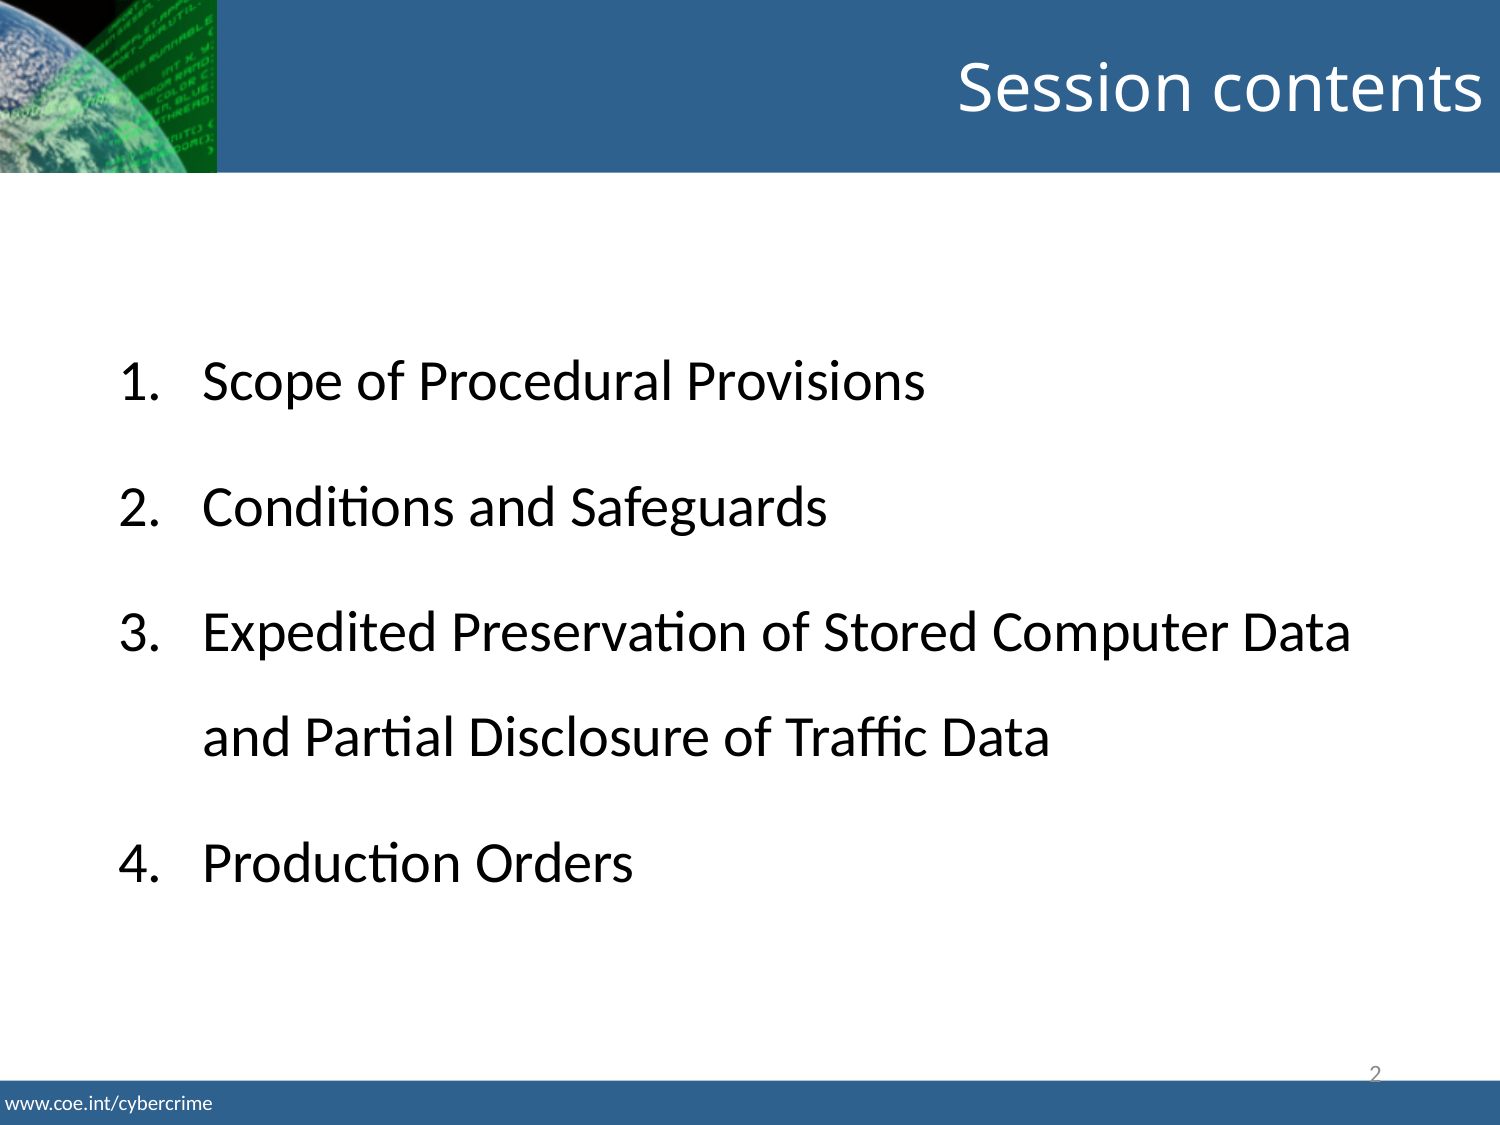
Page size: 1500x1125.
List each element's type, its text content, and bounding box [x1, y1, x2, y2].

list Scope of Procedural Provisions Conditions and Safeguards Expedited Preservation of Stored Computer Data and Partial Disclosure of Traffic Data Production Orders [103, 299, 1397, 1014]
picture [0, 0, 217, 173]
slide_number 2 [1059, 1042, 1397, 1103]
list Session contents [421, 0, 1500, 172]
